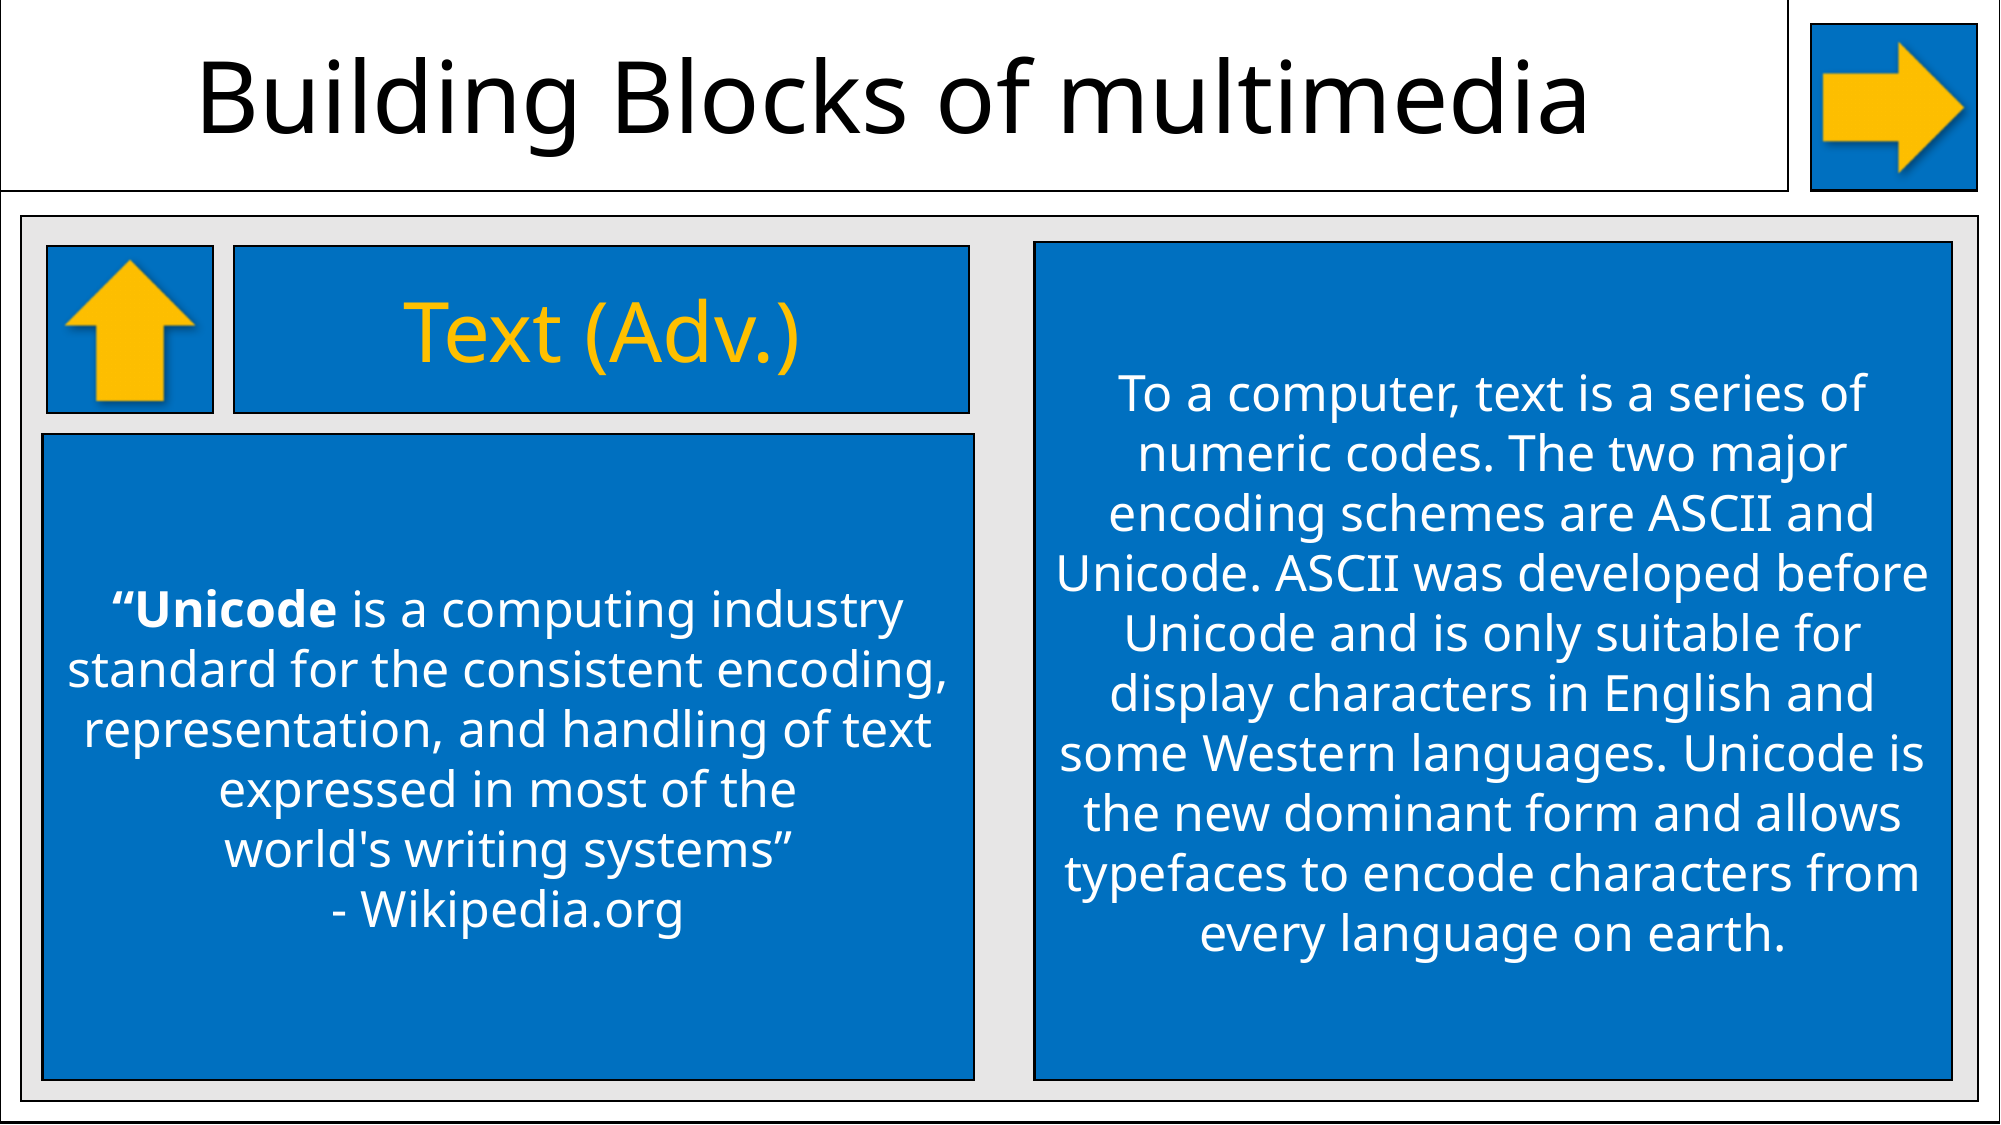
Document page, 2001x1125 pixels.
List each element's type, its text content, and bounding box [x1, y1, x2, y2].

text_box [0, 0, 2000, 1124]
text_box “Unicode is a computing industry standard for the consistent encoding, representation, and handling of text expressed in most of the world's writing systems” - Wikipedia.org [41, 433, 975, 1081]
text_box [46, 245, 214, 414]
text_box [66, 261, 194, 401]
text_box [20, 215, 1979, 1102]
text_box Building Blocks of multimedia [0, 0, 1789, 192]
text_box Text (Adv.) [233, 245, 970, 414]
text_box To a computer, text is a series of numeric codes. The two major encoding schemes are ASCII and Unicode. ASCII was developed before Unicode and is only suitable for display characters in English and some Western languages. Unicode is the new dominant form and allows typefaces to encode characters from every language on earth. [1033, 241, 1953, 1081]
text_box [1810, 23, 1978, 192]
text_box [1822, 40, 1963, 173]
